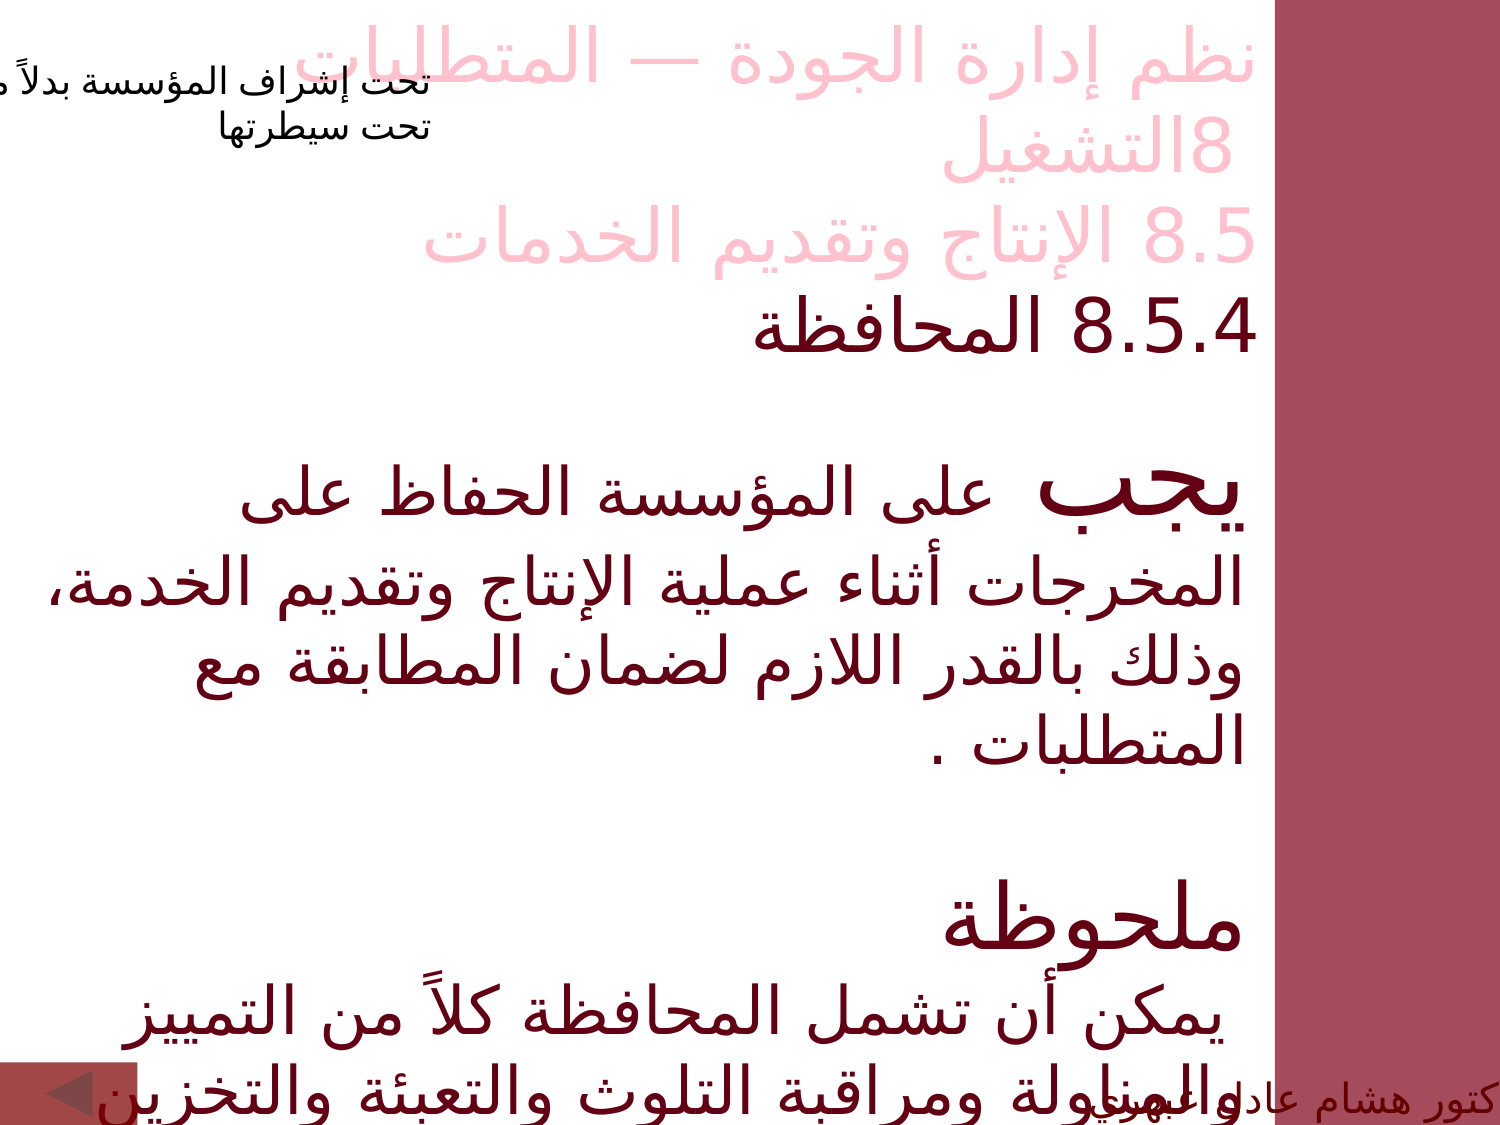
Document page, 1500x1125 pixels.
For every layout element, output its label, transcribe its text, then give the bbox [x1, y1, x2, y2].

text_box تحت إشراف المؤسسة بدلاً من تحت سيطرتها [0, 49, 447, 155]
text_box [1273, 0, 1500, 1064]
text_box [0, 1060, 140, 1125]
text_box يجب على المؤسسة الحفاظ على المخرجات أثناء عملية الإنتاج وتقديم الخدمة، وذلك بالقدر اللازم لضمان المطابقة مع المتطلبات . ملحوظة يمكن أن تشمل المحافظة كلاً من التمييز والمناولة ومراقبة التلوث والتعبئة والتخزين والإرسال أو النقل، والحماية . [12, 395, 1263, 1125]
text_box نظم إدارة الجودة — المتطلبات 8التشغيل 8.5 الإنتاج وتقديم الخدمات 8.5.4 المحافظة [0, 0, 1275, 375]
text_box الدكتور هشام عادل عبهري [1073, 1064, 1500, 1125]
